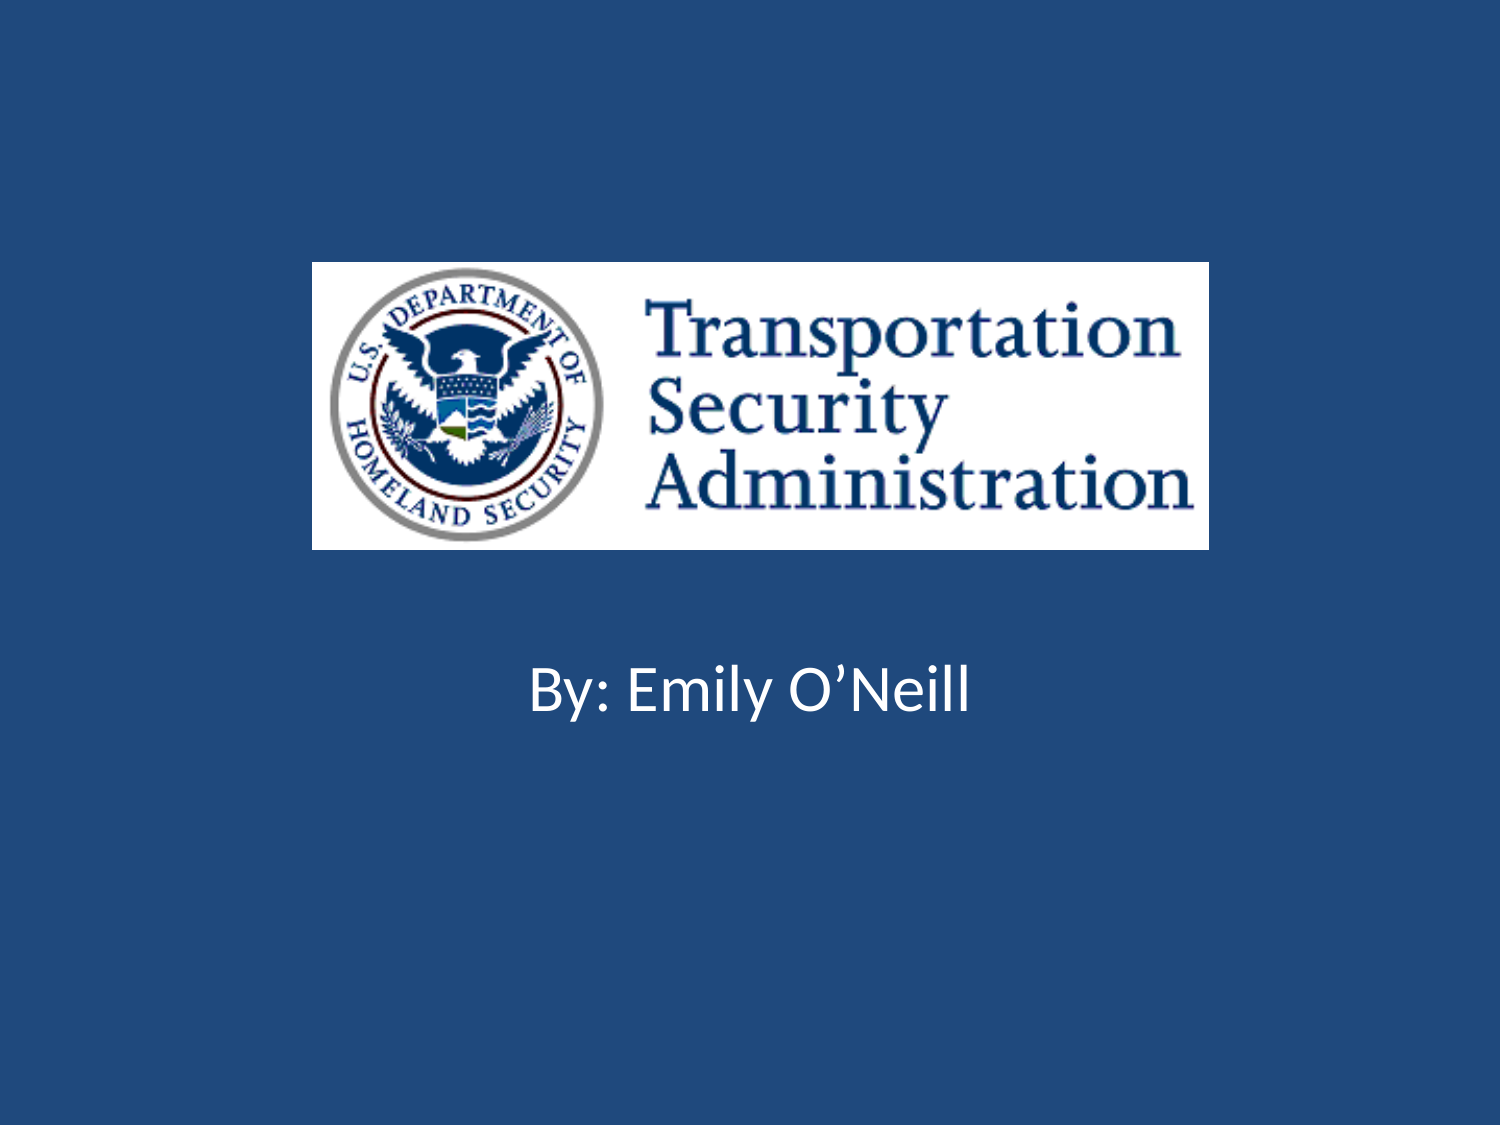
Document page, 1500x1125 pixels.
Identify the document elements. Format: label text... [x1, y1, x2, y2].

picture [312, 262, 1209, 551]
subtitle By: Emily O’Neill [225, 637, 1275, 925]
